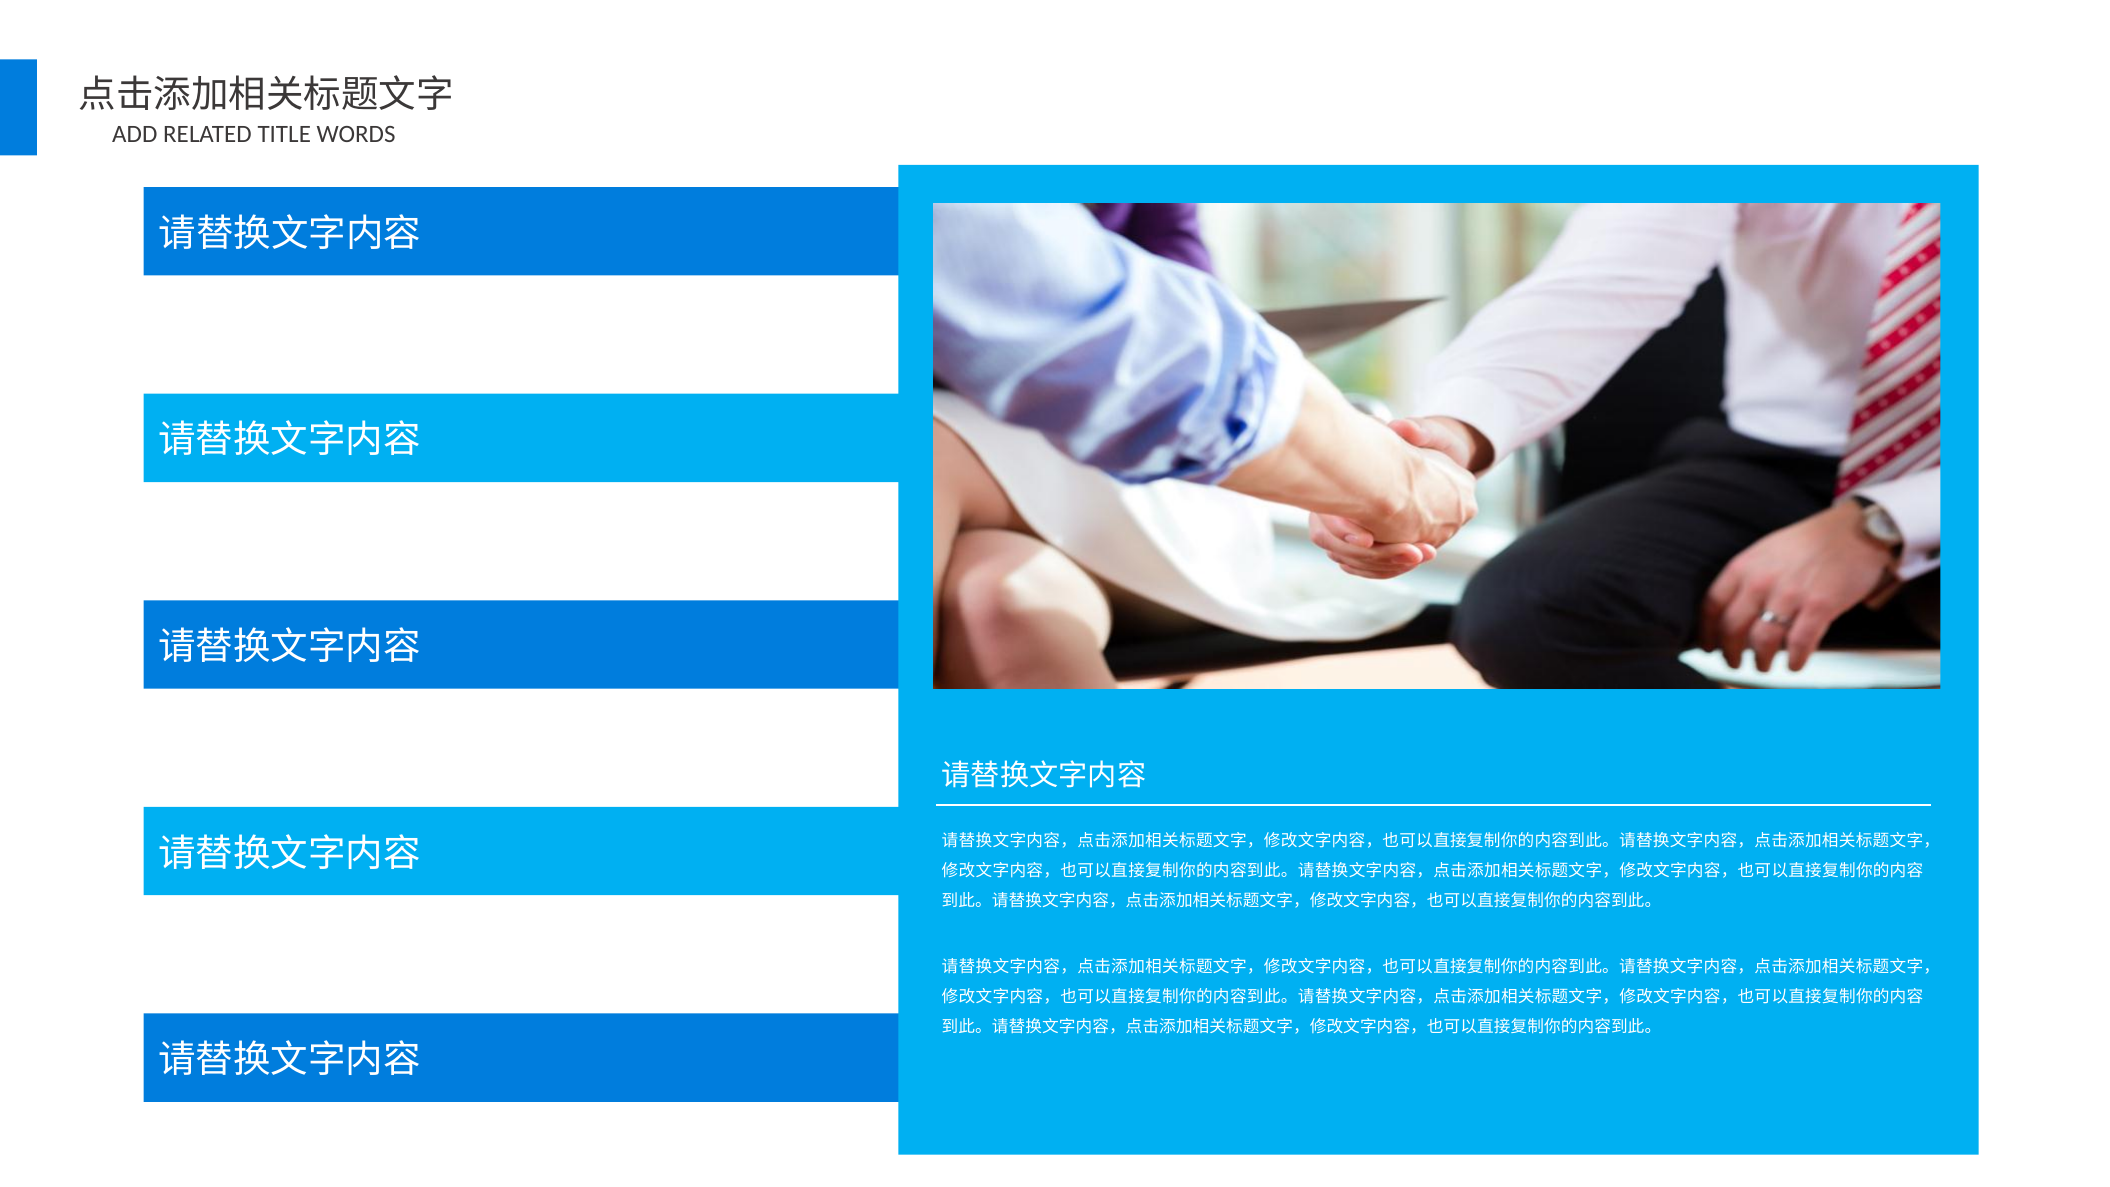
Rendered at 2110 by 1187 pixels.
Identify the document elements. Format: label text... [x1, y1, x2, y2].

text_box 请替换文字内容 [925, 748, 1231, 807]
text_box 请替换文字内容，点击添加相关标题文字，修改文字内容，也可以直接复制你的内容到此。请替换文字内容，点击添加相关标题文字，修改文字内容，也可以直接复制你的内容到此。请替换文字内容，点击添加相关标题文字，修改文字内容，也可以直接复制你的内容到此。请替换文字内容，点击添加相关标题文字，修改文字内容，也可以直接复制你的内容到此。 [925, 937, 1941, 1042]
text_box 请替换文字内容 [143, 393, 897, 483]
text_box 请替换文字内容 [143, 1012, 897, 1103]
text_box 点击添加相关标题文字 [62, 61, 470, 123]
text_box ADD RELATED TITLE WORDS [96, 109, 413, 156]
text_box 请替换文字内容 [143, 186, 897, 276]
text_box 请替换文字内容 [143, 599, 897, 690]
text_box [897, 164, 1980, 1156]
text_box 请替换文字内容 [143, 806, 897, 896]
text_box 请替换文字内容，点击添加相关标题文字，修改文字内容，也可以直接复制你的内容到此。请替换文字内容，点击添加相关标题文字，修改文字内容，也可以直接复制你的内容到此。请替换文字内容，点击添加相关标题文字，修改文字内容，也可以直接复制你的内容到此。请替换文字内容，点击添加相关标题文字，修改文字内容，也可以直接复制你的内容到此。 [925, 812, 1941, 916]
text_box [932, 202, 1942, 690]
